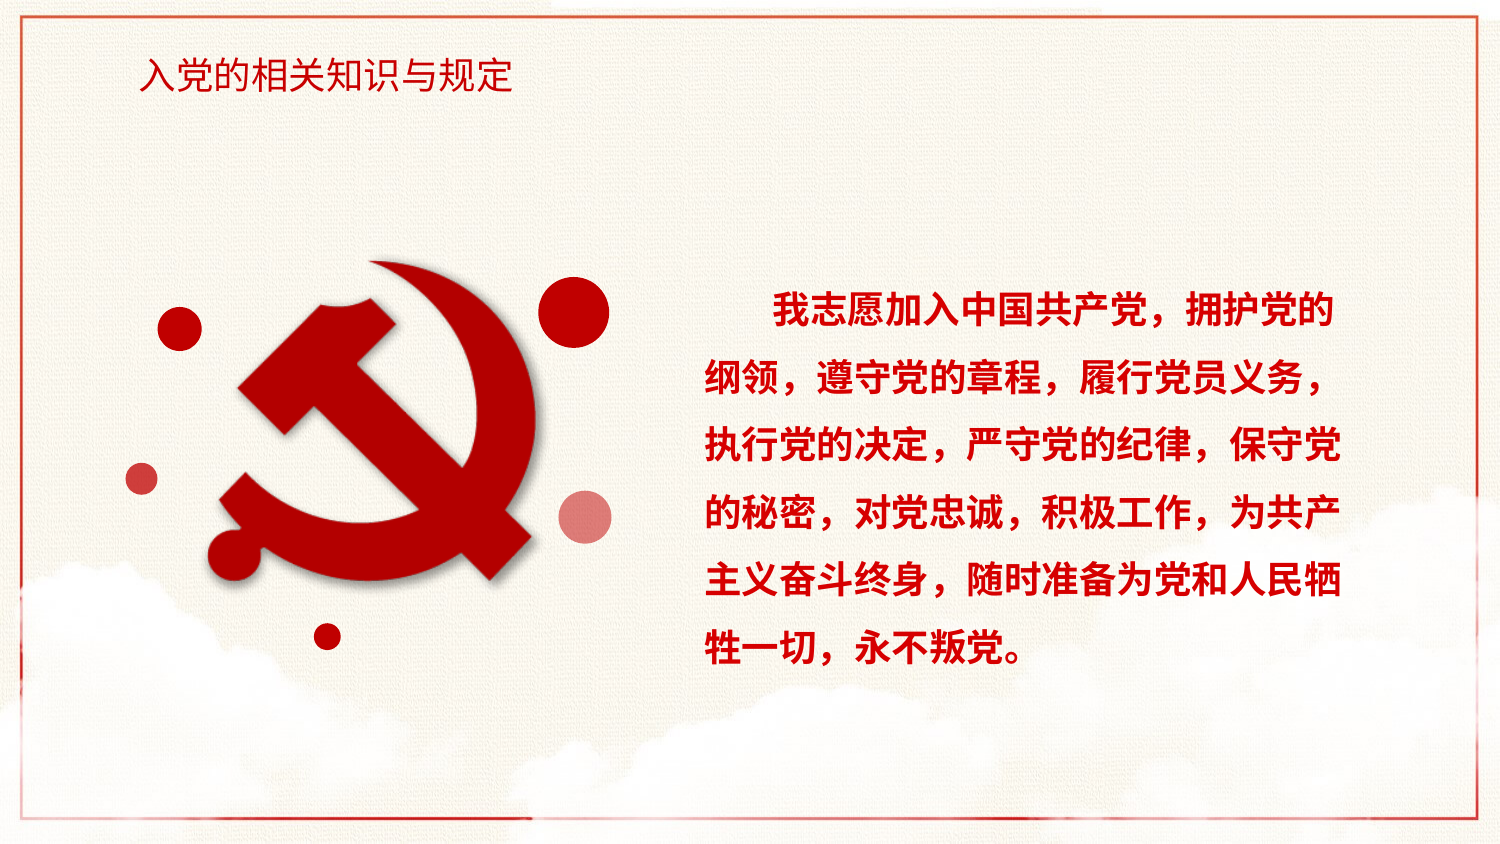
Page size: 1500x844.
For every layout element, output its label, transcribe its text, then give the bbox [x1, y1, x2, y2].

text_box 入党的相关知识与规定 [123, 39, 1474, 109]
picture [0, 0, 1500, 844]
text_box [123, 460, 160, 497]
text_box [155, 304, 199, 354]
text_box [311, 621, 343, 653]
text_box [556, 488, 614, 546]
text_box 我志愿加入中国共产党，拥护党的纲领，遵守党的章程，履行党员义务，执行党的决定，严守党的纪律，保守党的秘密，对党忠诚，积极工作，为共产主义奋斗终身，随时准备为党和人民牺牲一切，永不叛党。 [689, 256, 1378, 677]
text_box [548, 274, 612, 350]
